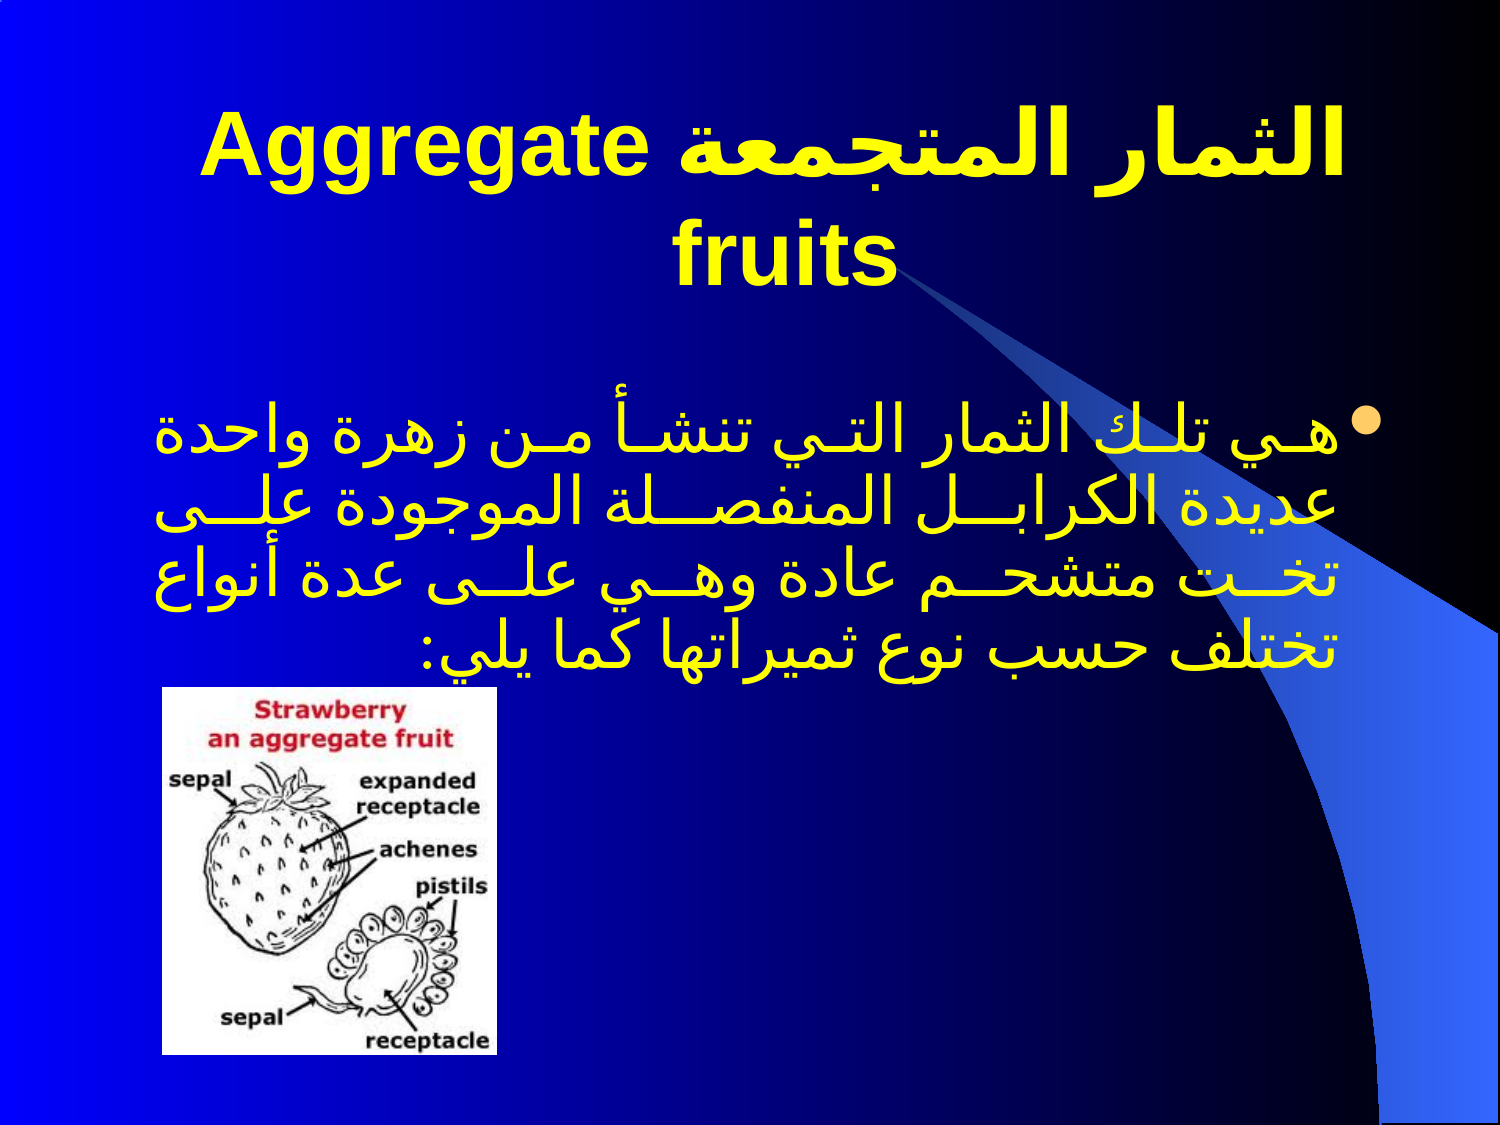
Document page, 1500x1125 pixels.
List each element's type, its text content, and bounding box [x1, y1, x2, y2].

title الثمار المتجمعة Aggregate fruits [111, 99, 1438, 288]
text_box هي تلك الثمار التي تنشأ من زهرة واحدة عديدة الكرابل المنفصلة الموجودة على تخت متشحم عادة وهي على عدة أنواع تختلف حسب نوع ثميراتها كما يلي: [137, 387, 1413, 650]
picture [162, 687, 498, 1055]
